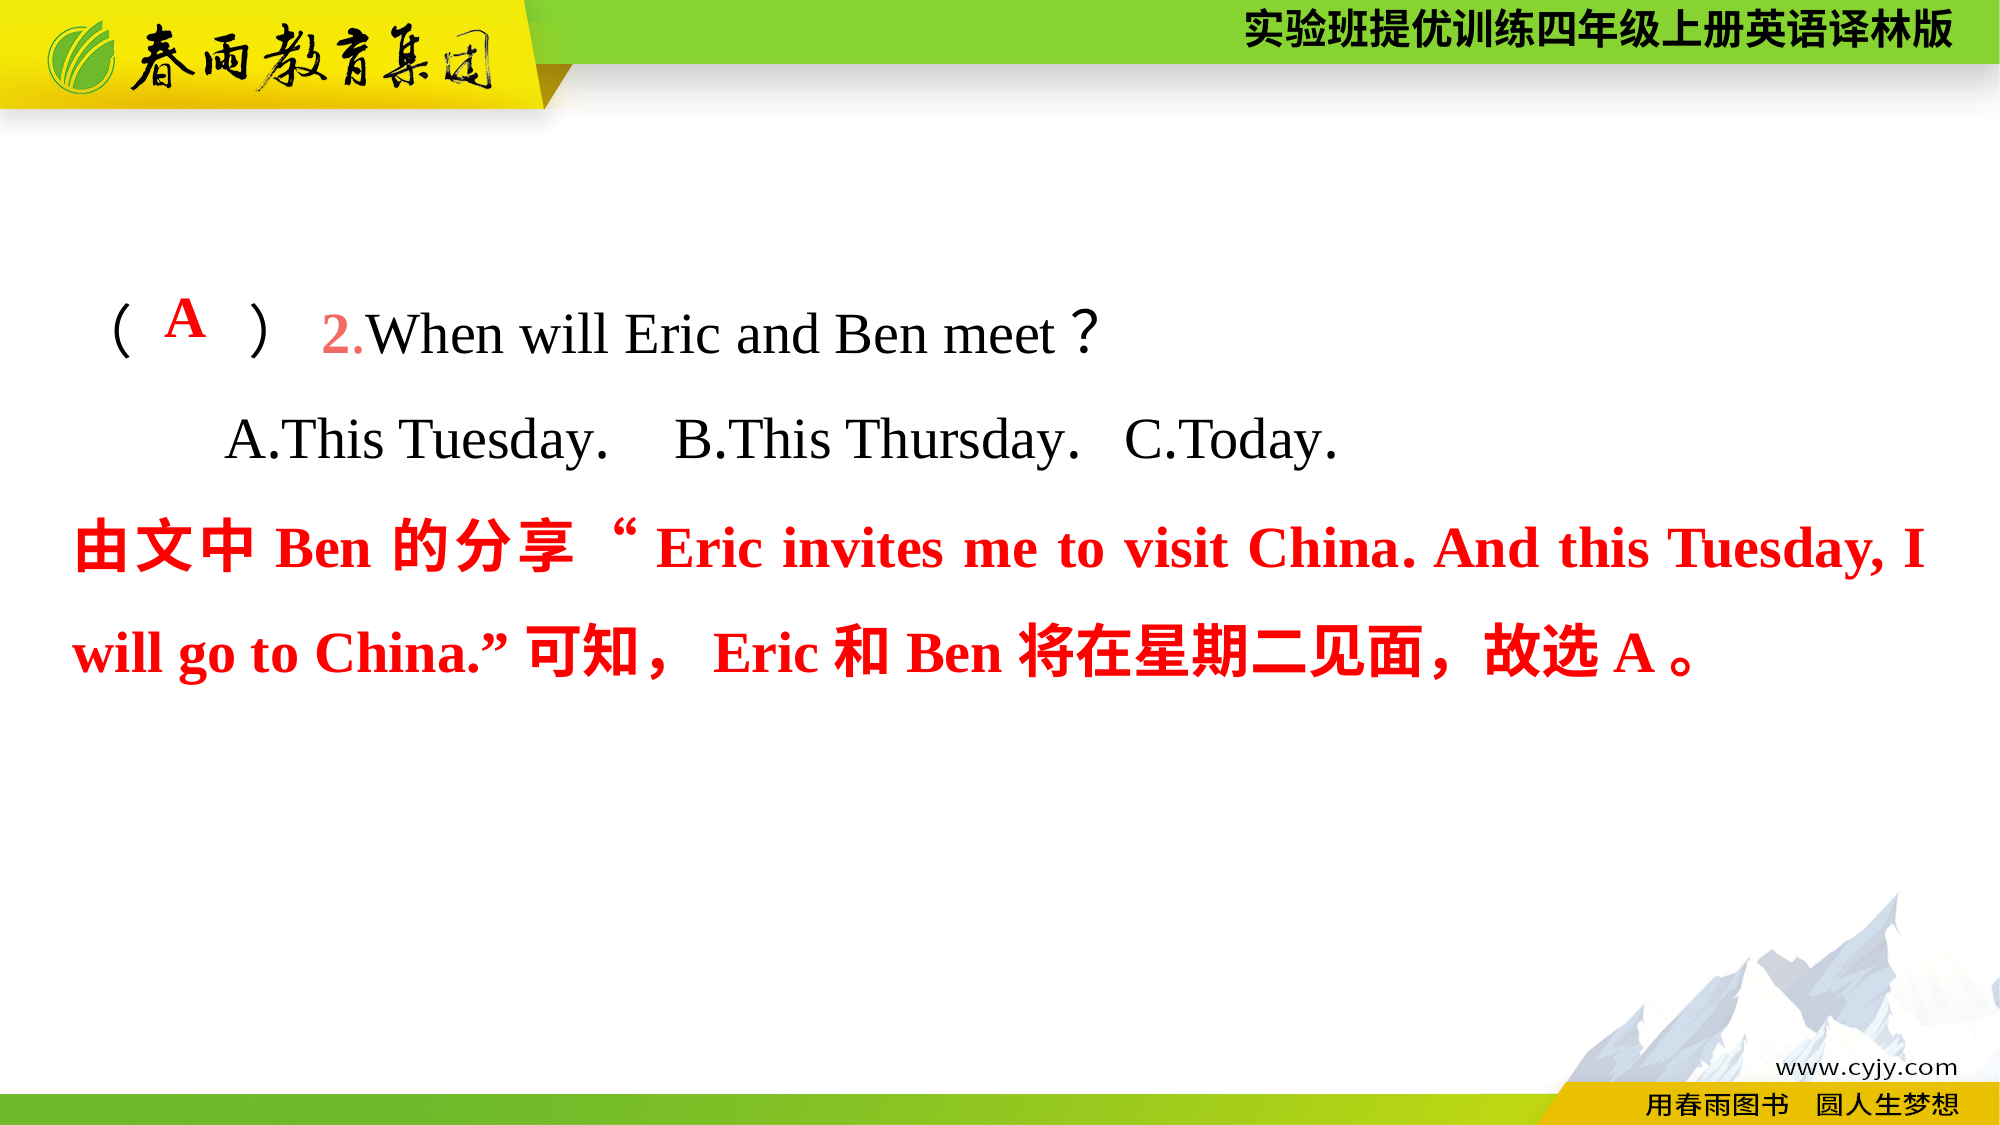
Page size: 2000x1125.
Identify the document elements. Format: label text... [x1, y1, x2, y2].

picture [0, 0, 2000, 1125]
text_box A [149, 271, 222, 357]
text_box 由文中Ben的分享“Eric invites me to visit China. And this Tuesday, I will go to China.”可知，Eric和Ben将在星期二见面，故选A。 [57, 466, 1942, 692]
list （ ）2.When will Eric and Ben meet？ A.This Tuesday. B.This Thursday. C.Today. [59, 252, 1944, 467]
